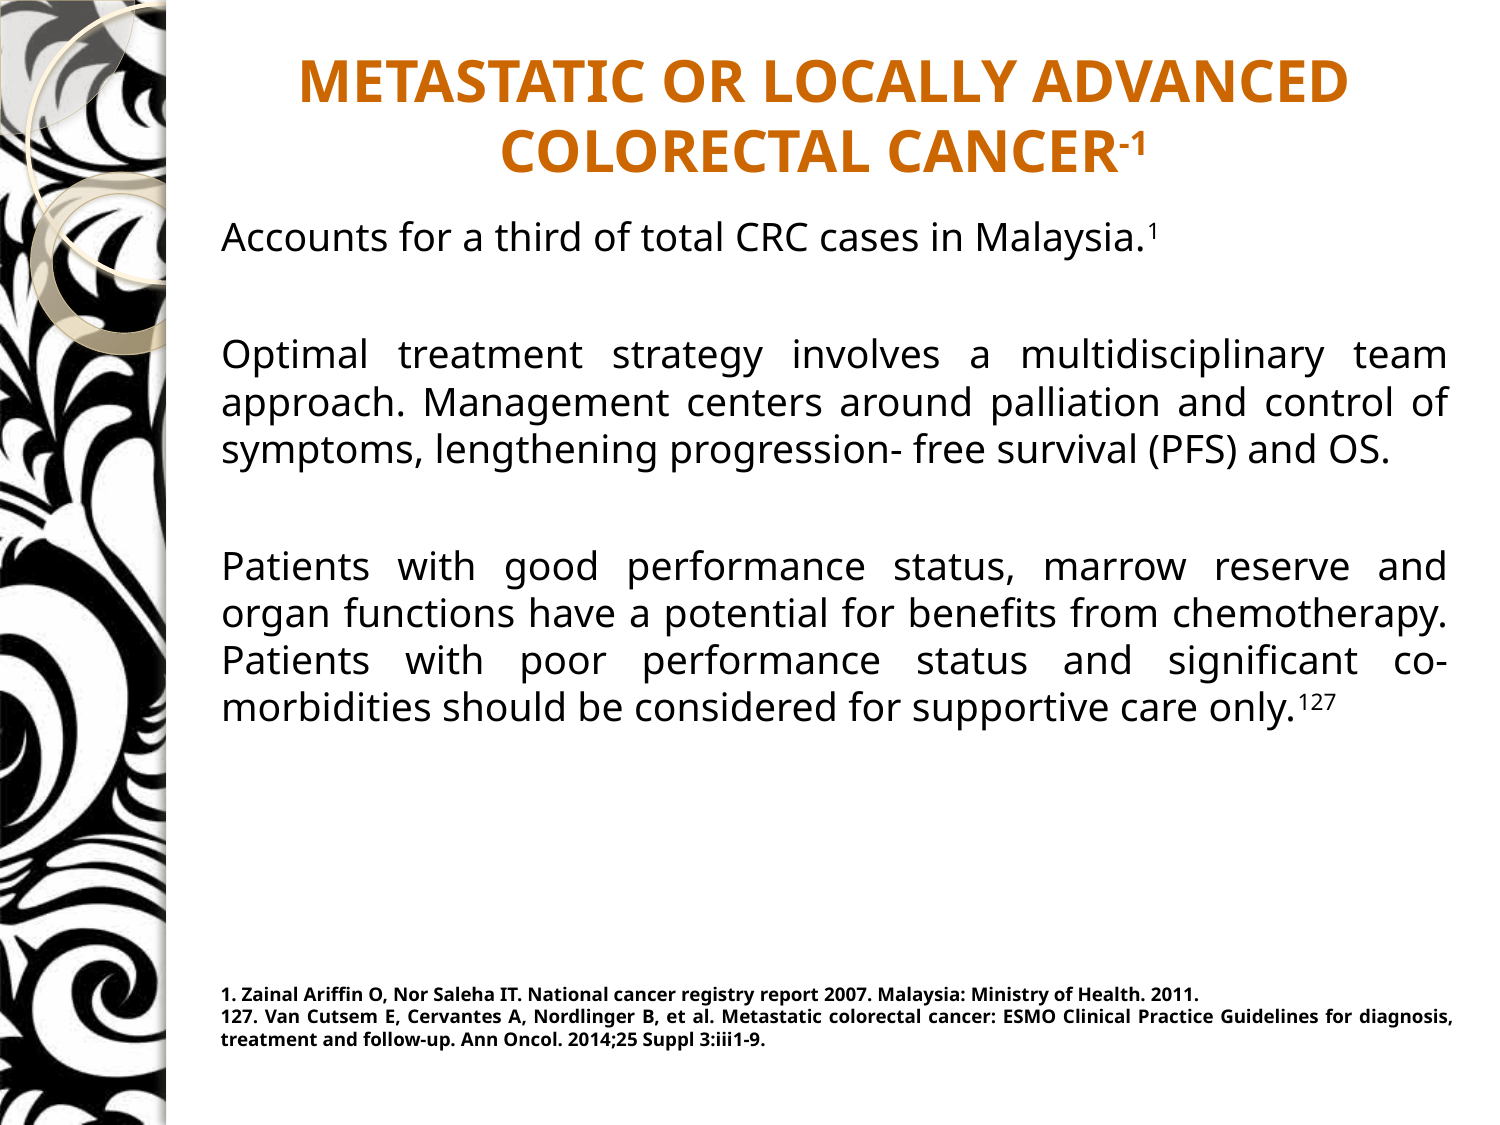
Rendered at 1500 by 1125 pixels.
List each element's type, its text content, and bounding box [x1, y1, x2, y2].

picture [62, 195, 160, 280]
picture [53, 241, 160, 332]
title METASTATIC OR LOCALLY ADVANCED COLORECTAL CANCER-1 [209, 20, 1440, 204]
list Accounts for a third of total CRC cases in Malaysia.1 Optimal treatment strategy involves a multidisciplinary team approach. Management centers around palliation and control of symptoms, lengthening progression- free survival (PFS) and OS. Patients with good performance status, marrow reserve and organ functions have a potential for benefits from chemotherapy. Patients with poor performance status and significant co-morbidities should be considered for supportive care only.127 [193, 204, 1466, 803]
picture [32, 13, 160, 207]
text_box 1. Zainal Ariffin O, Nor Saleha IT. National cancer registry report 2007. Malaysia: Ministry of Health. 2011. 127. Van Cutsem E, Cervantes A, Nordlinger B, et al. Metastatic colorectal cancer: ESMO Clinical Practice Guidelines for diagnosis, treatment and follow-up. Ann Oncol. 2014;25 Suppl 3:iii1-9. [205, 975, 1467, 1058]
picture [136, 0, 164, 4]
picture [0, 134, 166, 1125]
